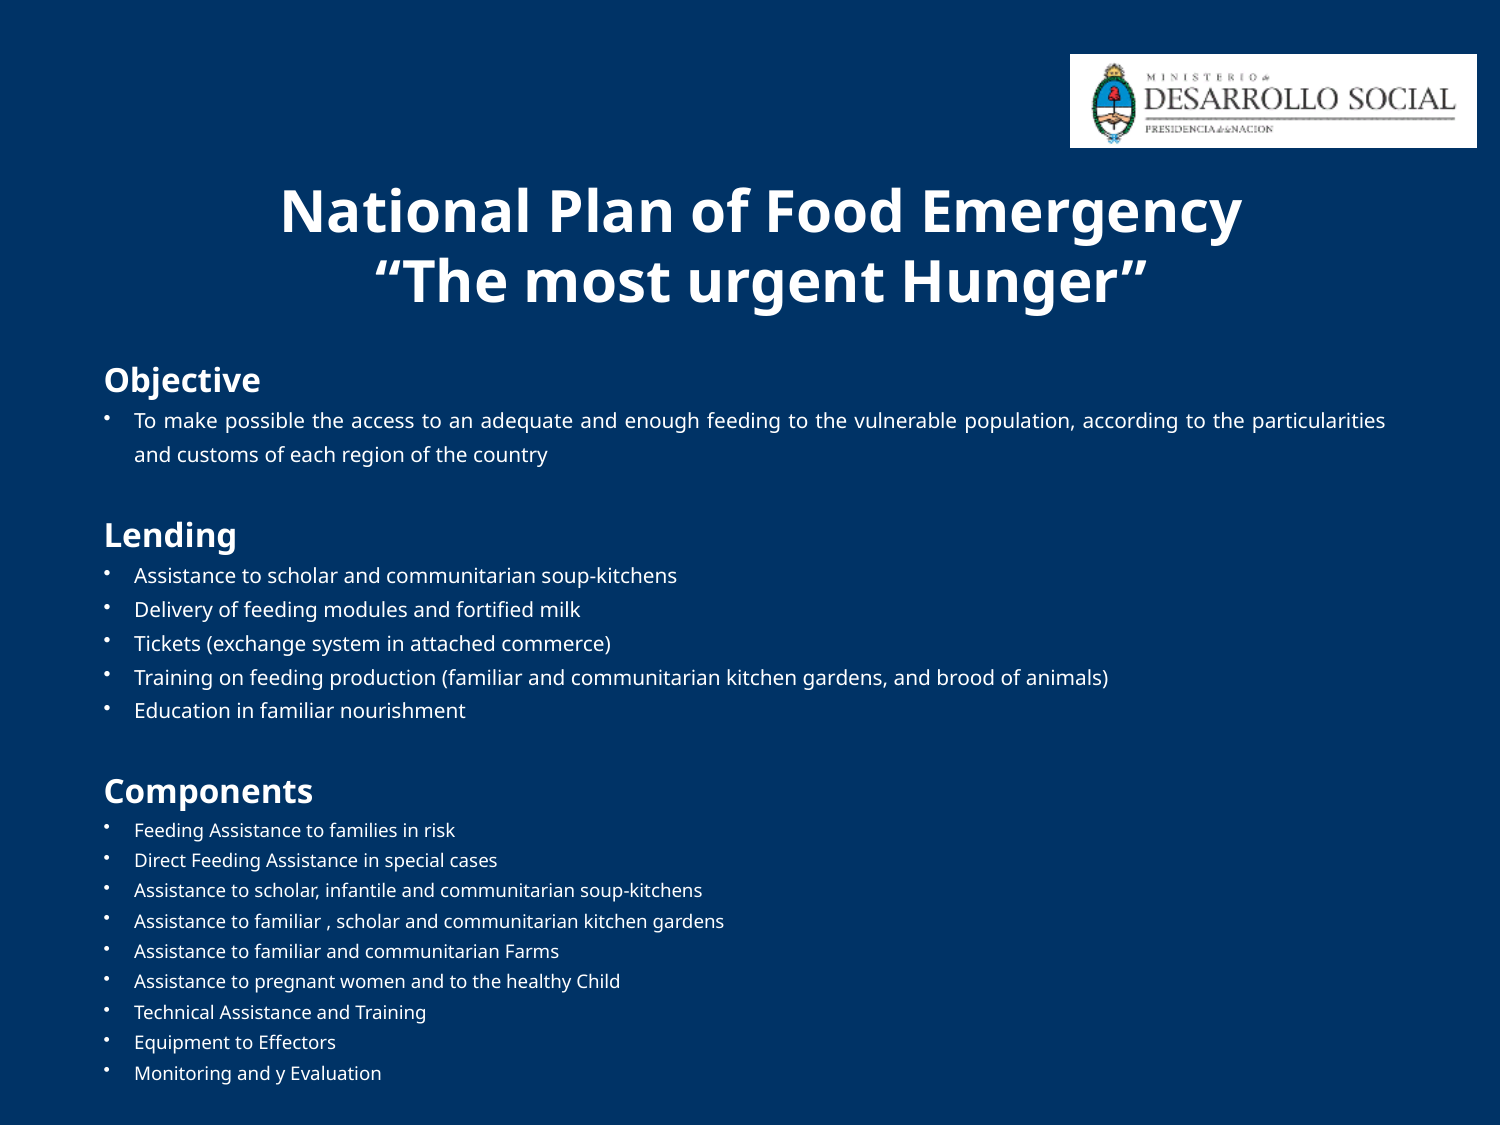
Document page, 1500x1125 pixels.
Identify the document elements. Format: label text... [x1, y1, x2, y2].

title National Plan of Food Emergency “The most urgent Hunger” [123, 160, 1400, 328]
list Objective To make possible the access to an adequate and enough feeding to the vulnerable population, according to the particularities and customs of each region of the country Lending Assistance to scholar and communitarian soup-kitchens Delivery of feeding modules and fortified milk Tickets (exchange system in attached commerce) Training on feeding production (familiar and communitarian kitchen gardens, and brood of animals) Education in familiar nourishment Components Feeding Assistance to families in risk Direct Feeding Assistance in special cases Assistance to scholar, infantile and communitarian soup-kitchens Assistance to familiar , scholar and communitarian kitchen gardens Assistance to familiar and communitarian Farms Assistance to pregnant women and to the healthy Child Technical Assistance and Training Equipment to Effectors Monitoring and y Evaluation [88, 337, 1402, 1076]
picture [1068, 52, 1479, 150]
